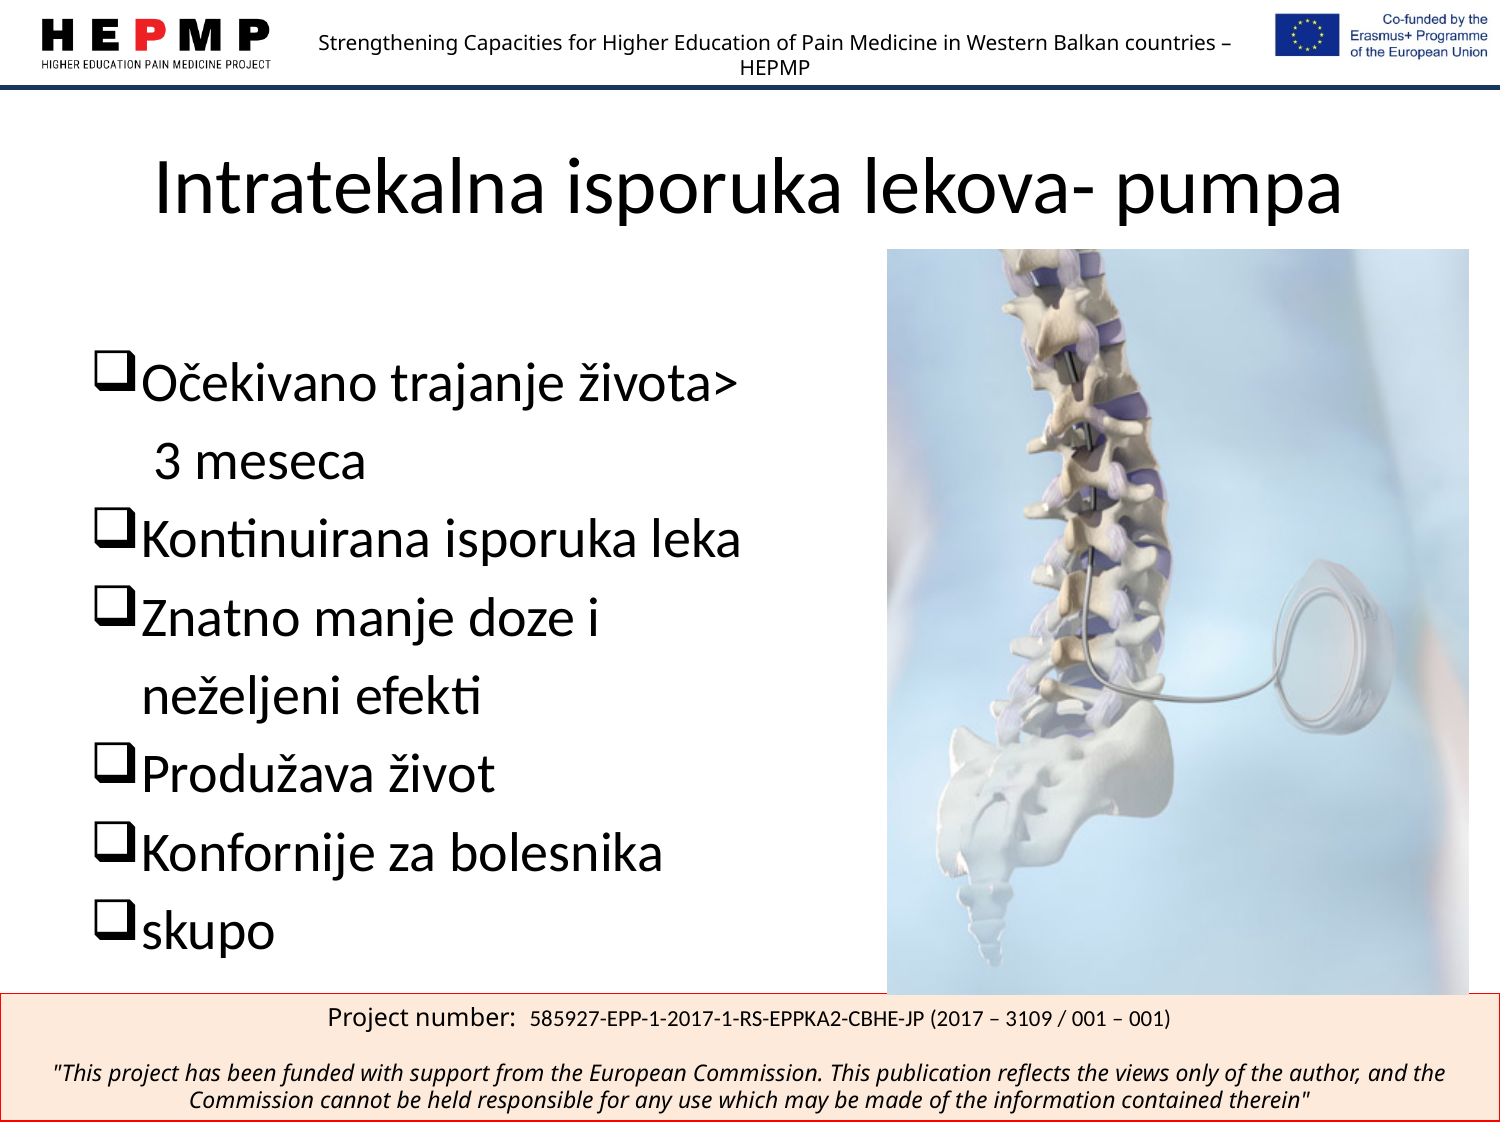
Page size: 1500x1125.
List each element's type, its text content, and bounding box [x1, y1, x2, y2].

picture [0, 0, 300, 100]
list Očekivano trajanje života> 3 meseca Kontinuirana isporuka leka Znatno manje doze i neželjeni efekti Produžava život Konfornije za bolesnika skupo [75, 337, 882, 975]
picture [1262, 1, 1498, 69]
title Intratekalna isporuka lekova- pumpa [75, 87, 1425, 275]
picture [887, 249, 1470, 995]
